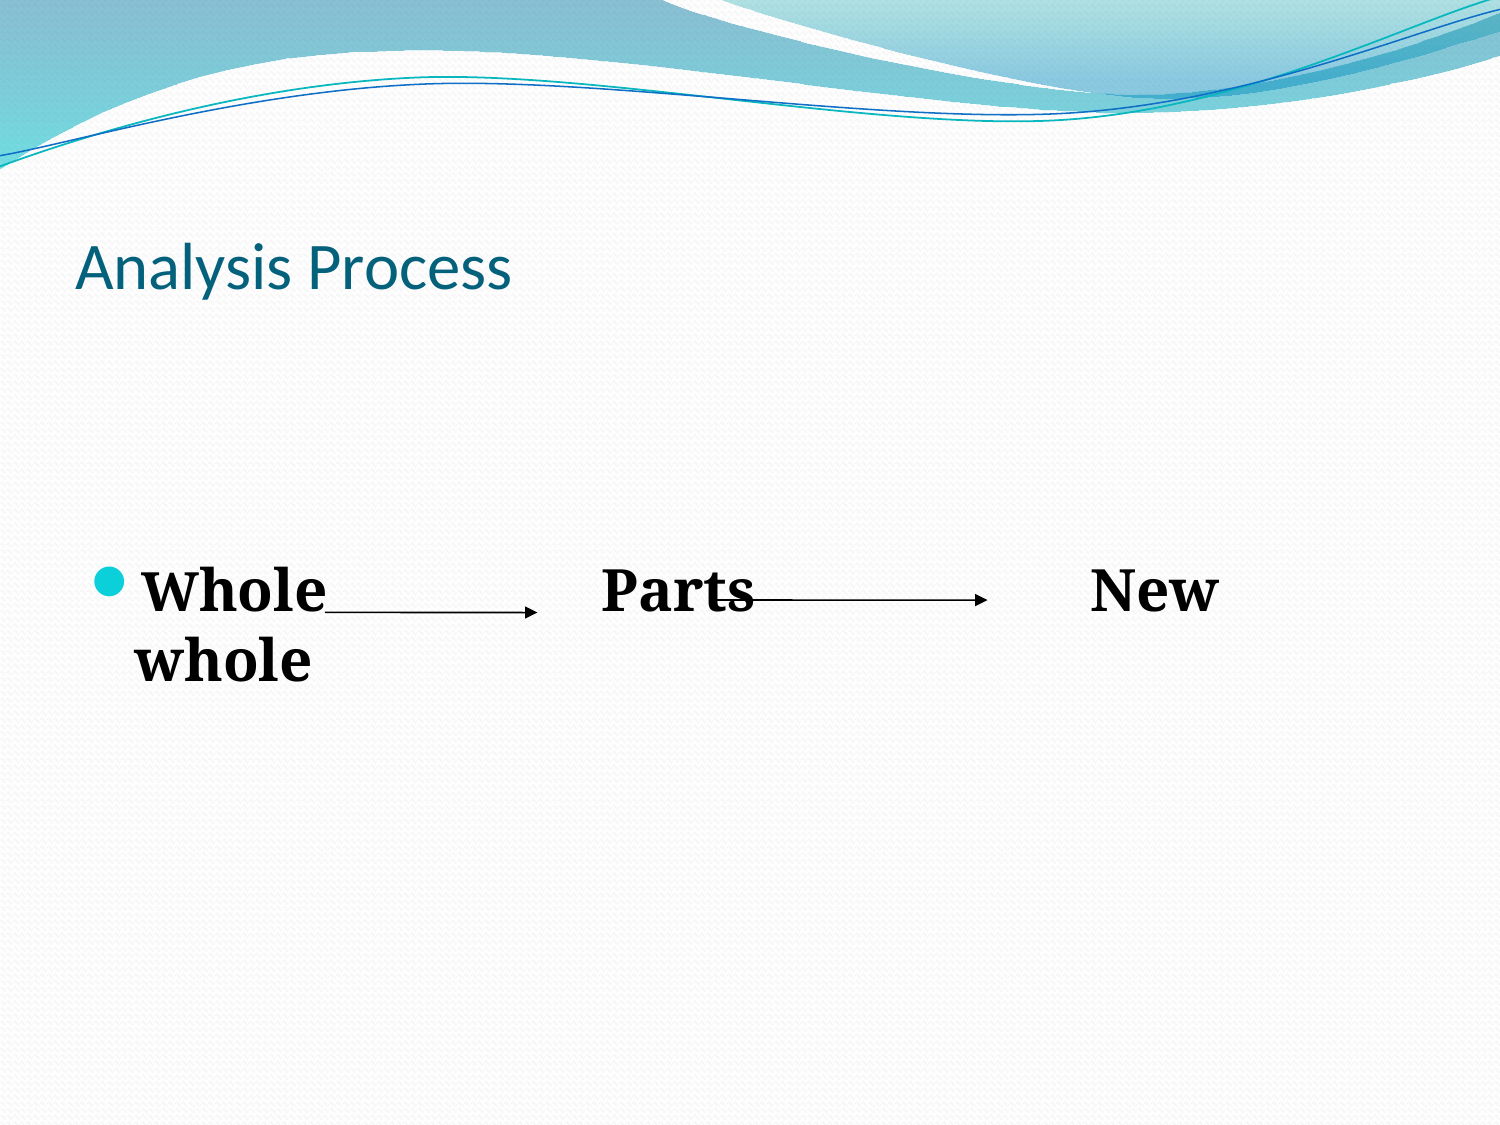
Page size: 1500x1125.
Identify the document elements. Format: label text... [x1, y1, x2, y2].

text_box [712, 593, 988, 607]
text_box [324, 606, 538, 619]
title Analysis Process [74, 115, 1426, 304]
list Whole Parts New whole [74, 317, 1426, 1038]
